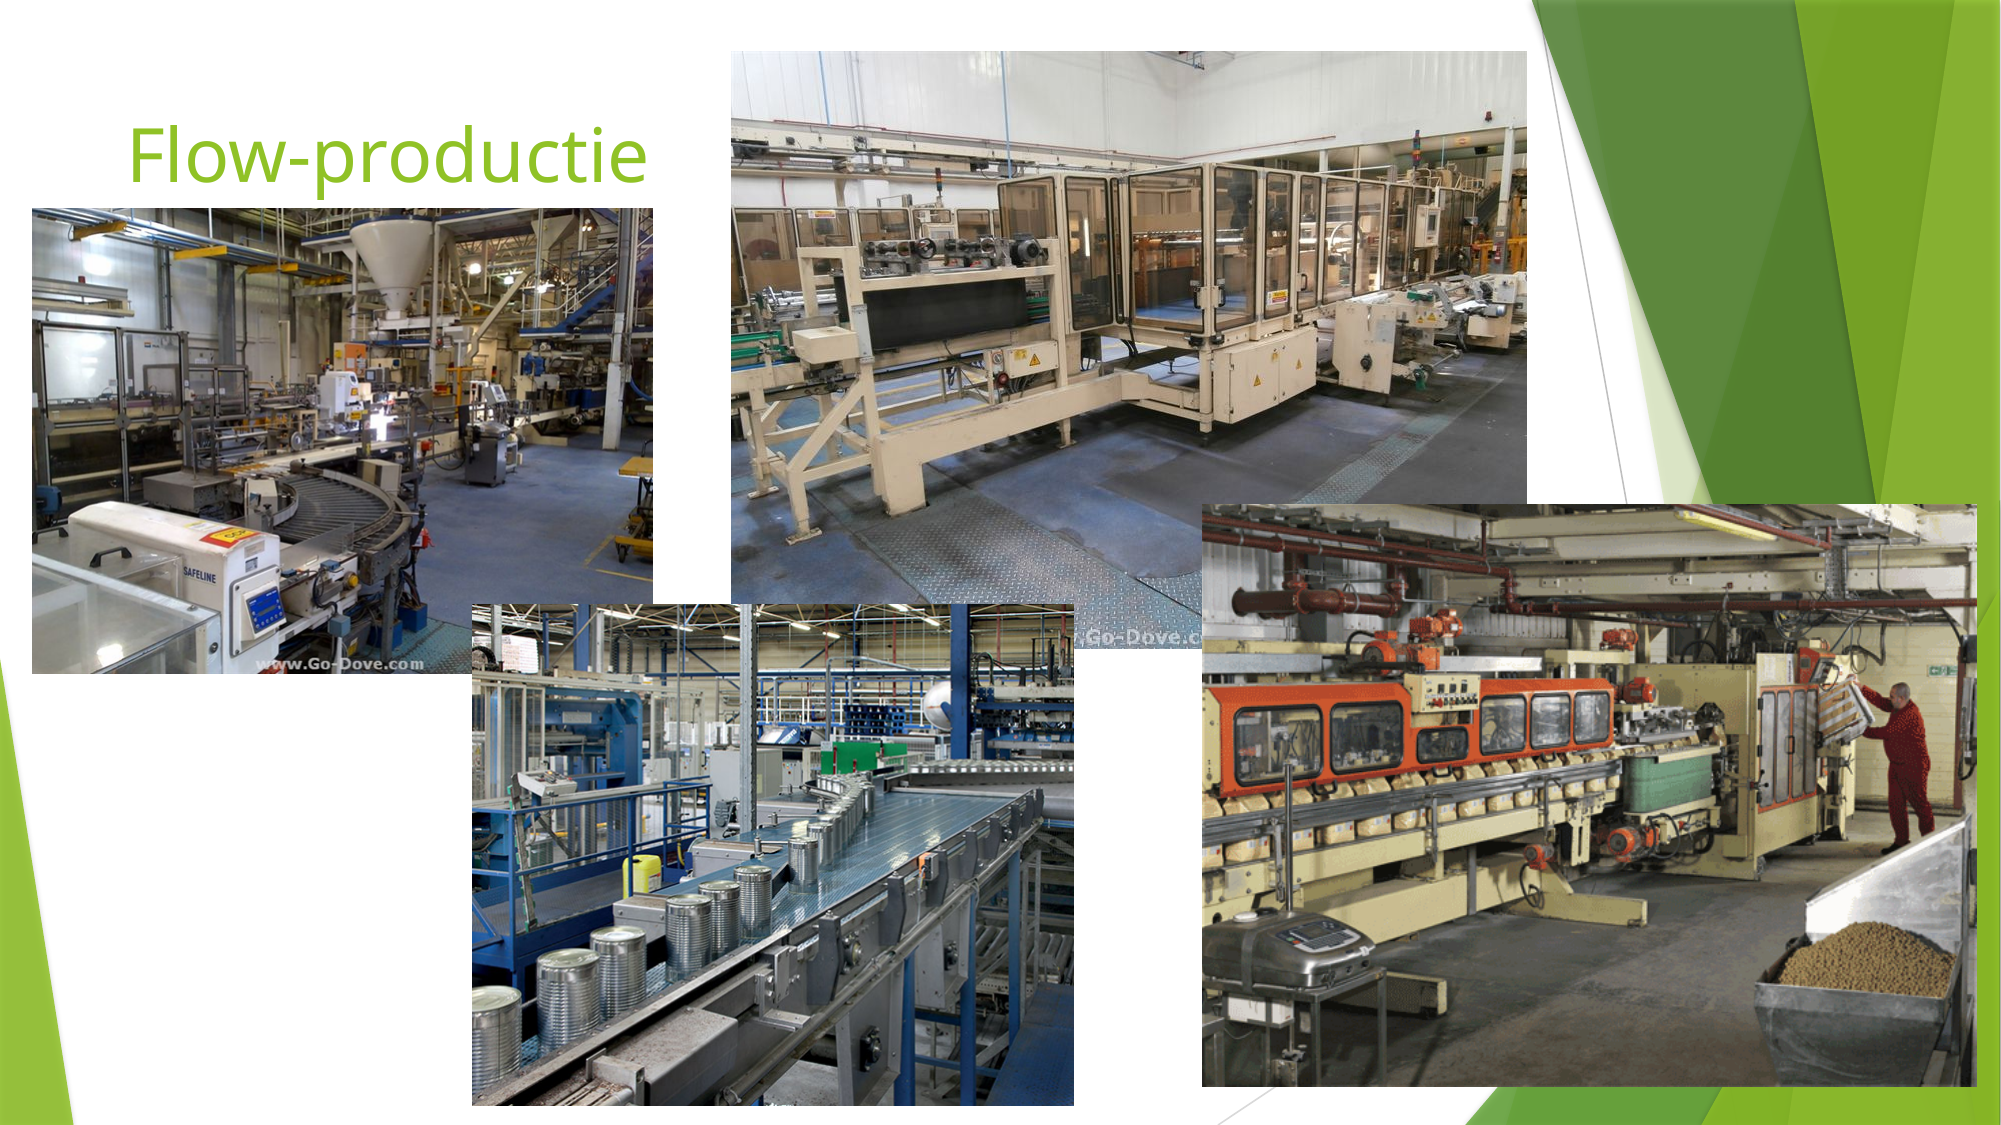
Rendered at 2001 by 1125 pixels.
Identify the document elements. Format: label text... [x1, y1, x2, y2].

picture [472, 51, 1978, 1106]
title Flow-productie [111, 99, 725, 317]
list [32, 207, 654, 674]
